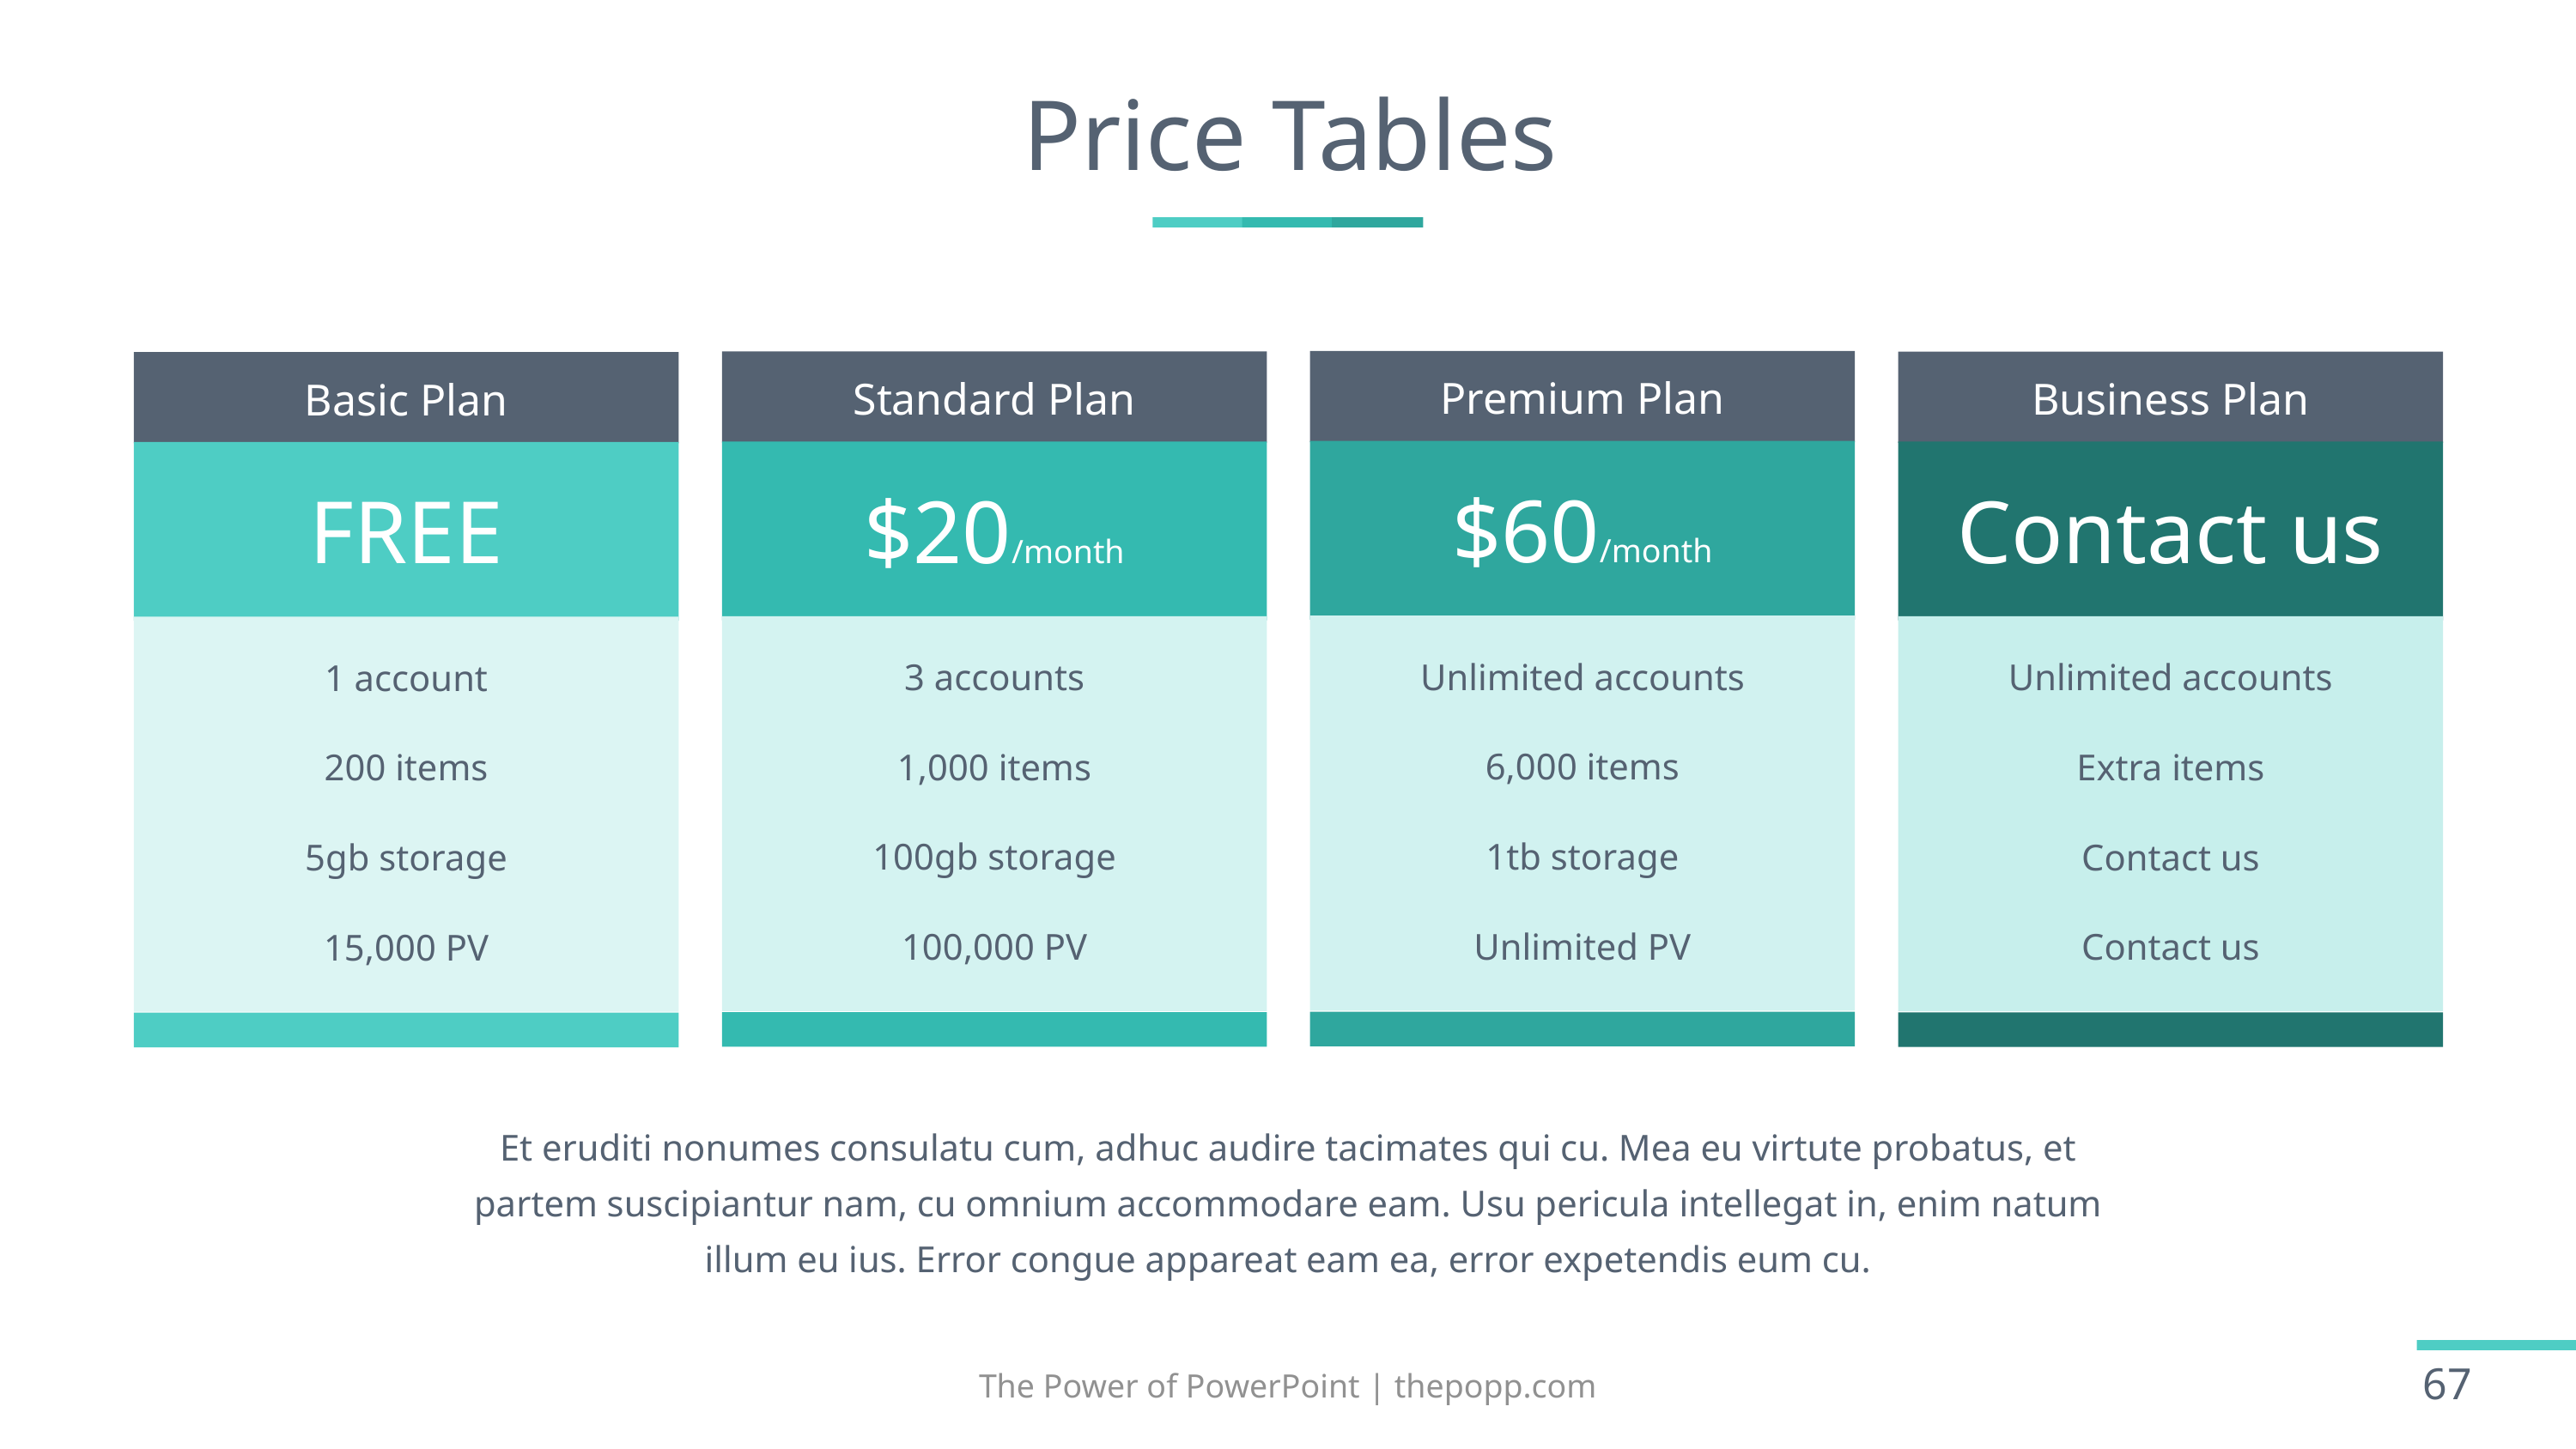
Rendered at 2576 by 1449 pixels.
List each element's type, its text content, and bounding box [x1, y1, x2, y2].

list 1tb storage [1309, 818, 1856, 894]
list 100,000 PV [721, 908, 1267, 984]
list Unlimited accounts [1898, 640, 2444, 714]
list Standard Plan [721, 352, 1267, 444]
list 1 account [133, 640, 679, 715]
list 15,000 PV [133, 909, 679, 984]
slide_number 67 [2409, 1351, 2576, 1421]
list Basic Plan [133, 352, 679, 445]
list Unlimited accounts [1309, 639, 1856, 714]
list Business Plan [1898, 352, 2444, 444]
list 1,000 items [721, 729, 1267, 804]
list Extra items [1898, 729, 2444, 804]
title Price Tables [69, 49, 2512, 230]
list 3 accounts [721, 639, 1267, 714]
list 5gb storage [133, 819, 679, 894]
list Contact us [1898, 444, 2444, 616]
list 6,000 items [1309, 728, 1856, 803]
list FREE [133, 445, 679, 616]
list $60/month [1309, 443, 1856, 615]
list 200 items [133, 730, 679, 804]
footer The Power of PowerPoint | thepopp.com [853, 1349, 1723, 1427]
list Contact us [1898, 908, 2444, 984]
list 100gb storage [721, 818, 1267, 894]
list Et eruditi nonumes consulatu cum, adhuc audire tacimates qui cu. Mea eu virtute probatus, et partem suscipiantur nam, cu omnium accommodare eam. Usu pericula intellegat in, enim natum illum eu ius. Error congue appareat eam ea, error expetendis eum cu. [450, 1088, 2126, 1304]
list $20/month [721, 444, 1267, 615]
list Unlimited PV [1309, 907, 1856, 983]
list Contact us [1898, 819, 2444, 894]
list Premium Plan [1309, 351, 1856, 443]
